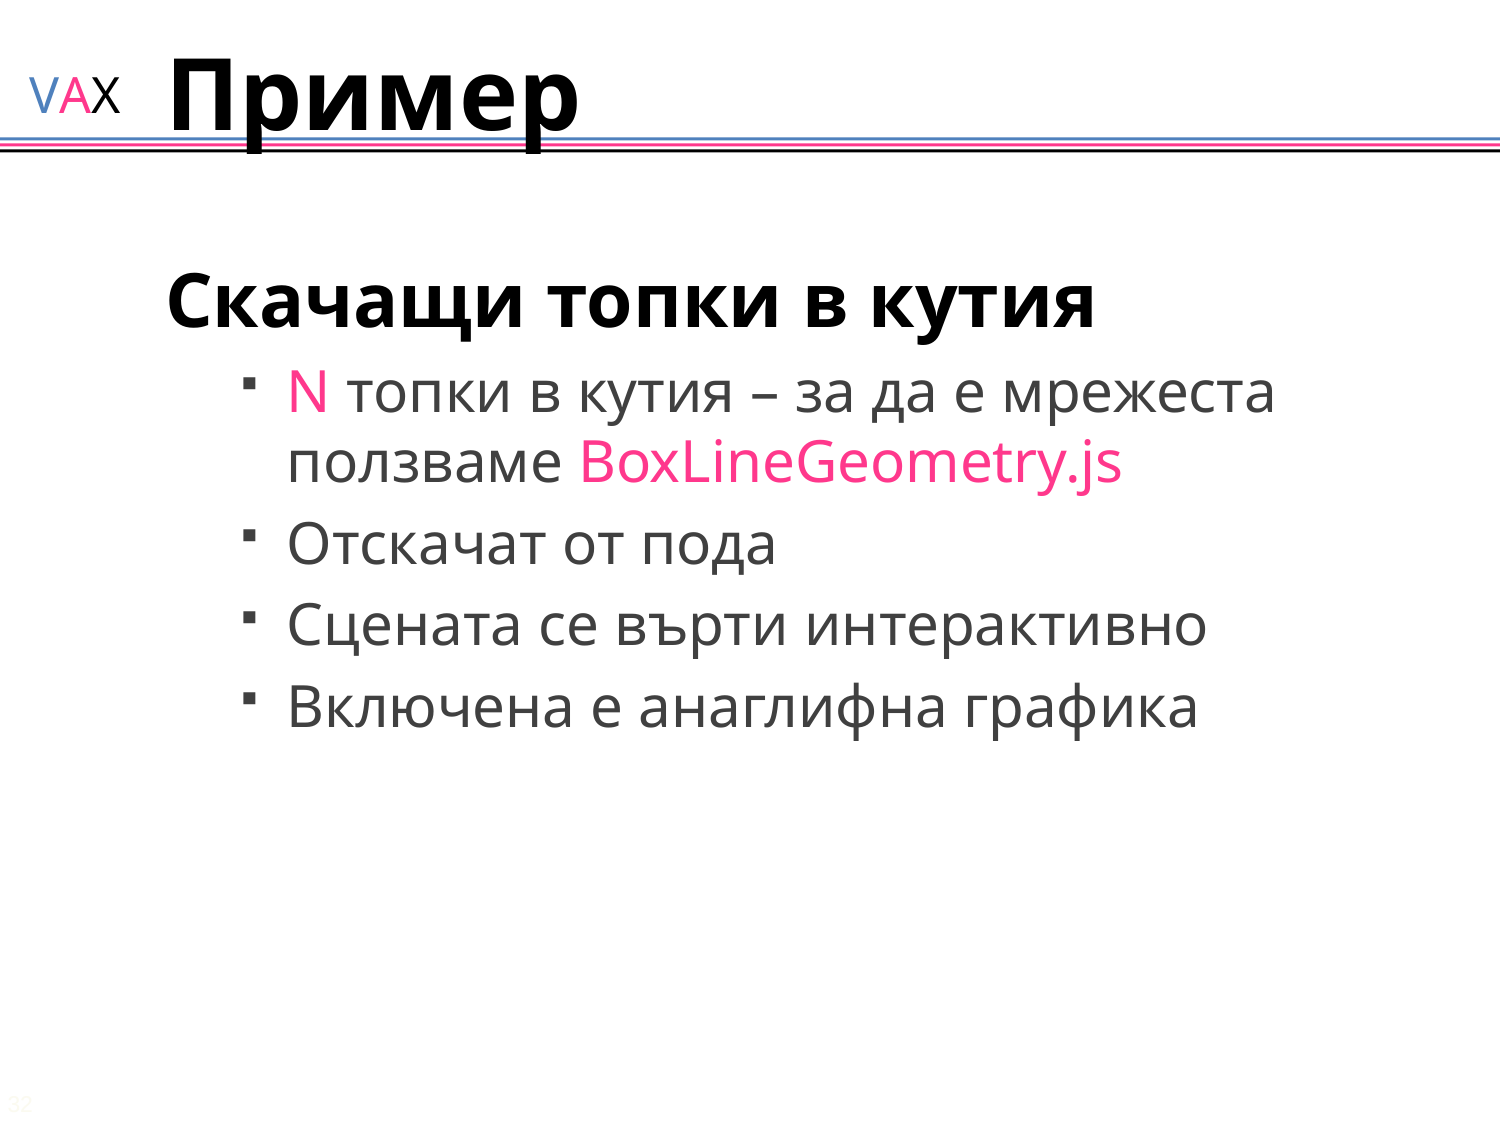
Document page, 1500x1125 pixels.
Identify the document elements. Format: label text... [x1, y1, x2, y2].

title Пример [0, 37, 1500, 144]
list Скачащи топки в кутия N топки в кутия – за да е мрежеста ползваме BoxLineGeometry.js Отскачат от пода Сцената се върти интерактивно Включена е анаглифна графика [150, 200, 1488, 1113]
